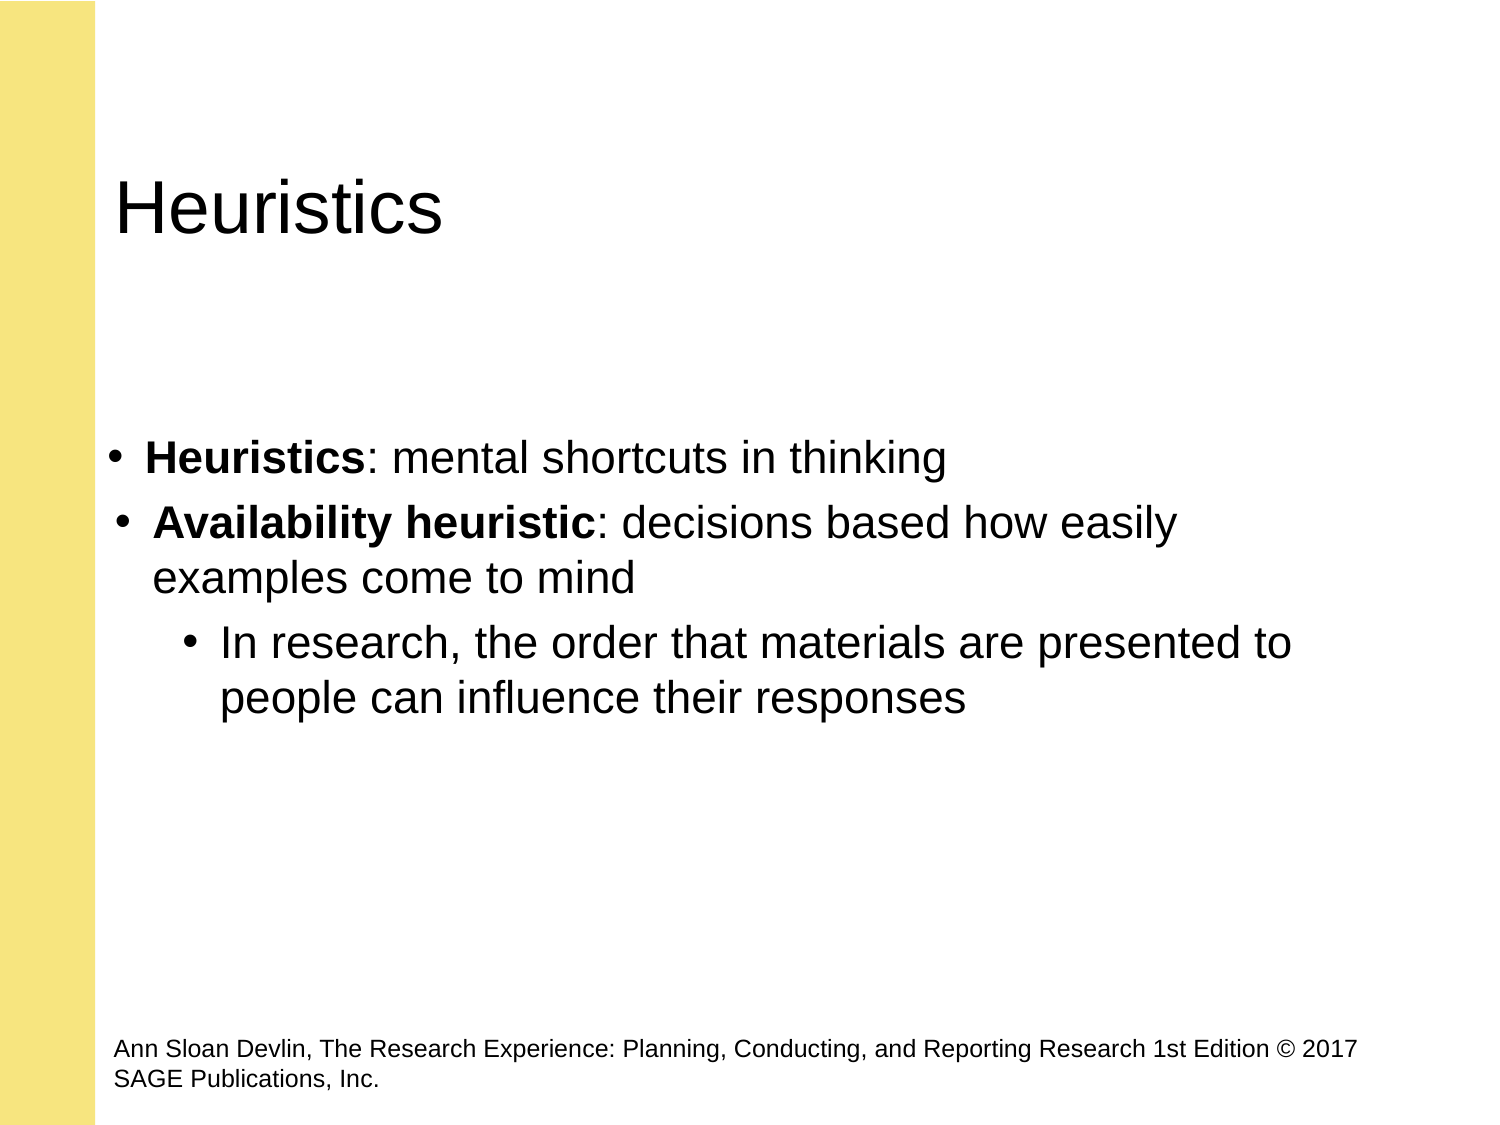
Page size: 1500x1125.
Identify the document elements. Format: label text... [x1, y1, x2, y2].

title Heuristics [99, 160, 478, 258]
picture [0, 1, 96, 1125]
list Heuristics: mental shortcuts in thinking Availability heuristic: decisions based how easily examples come to mind In research, the order that materials are presented to people can influence their responses [92, 420, 1330, 752]
